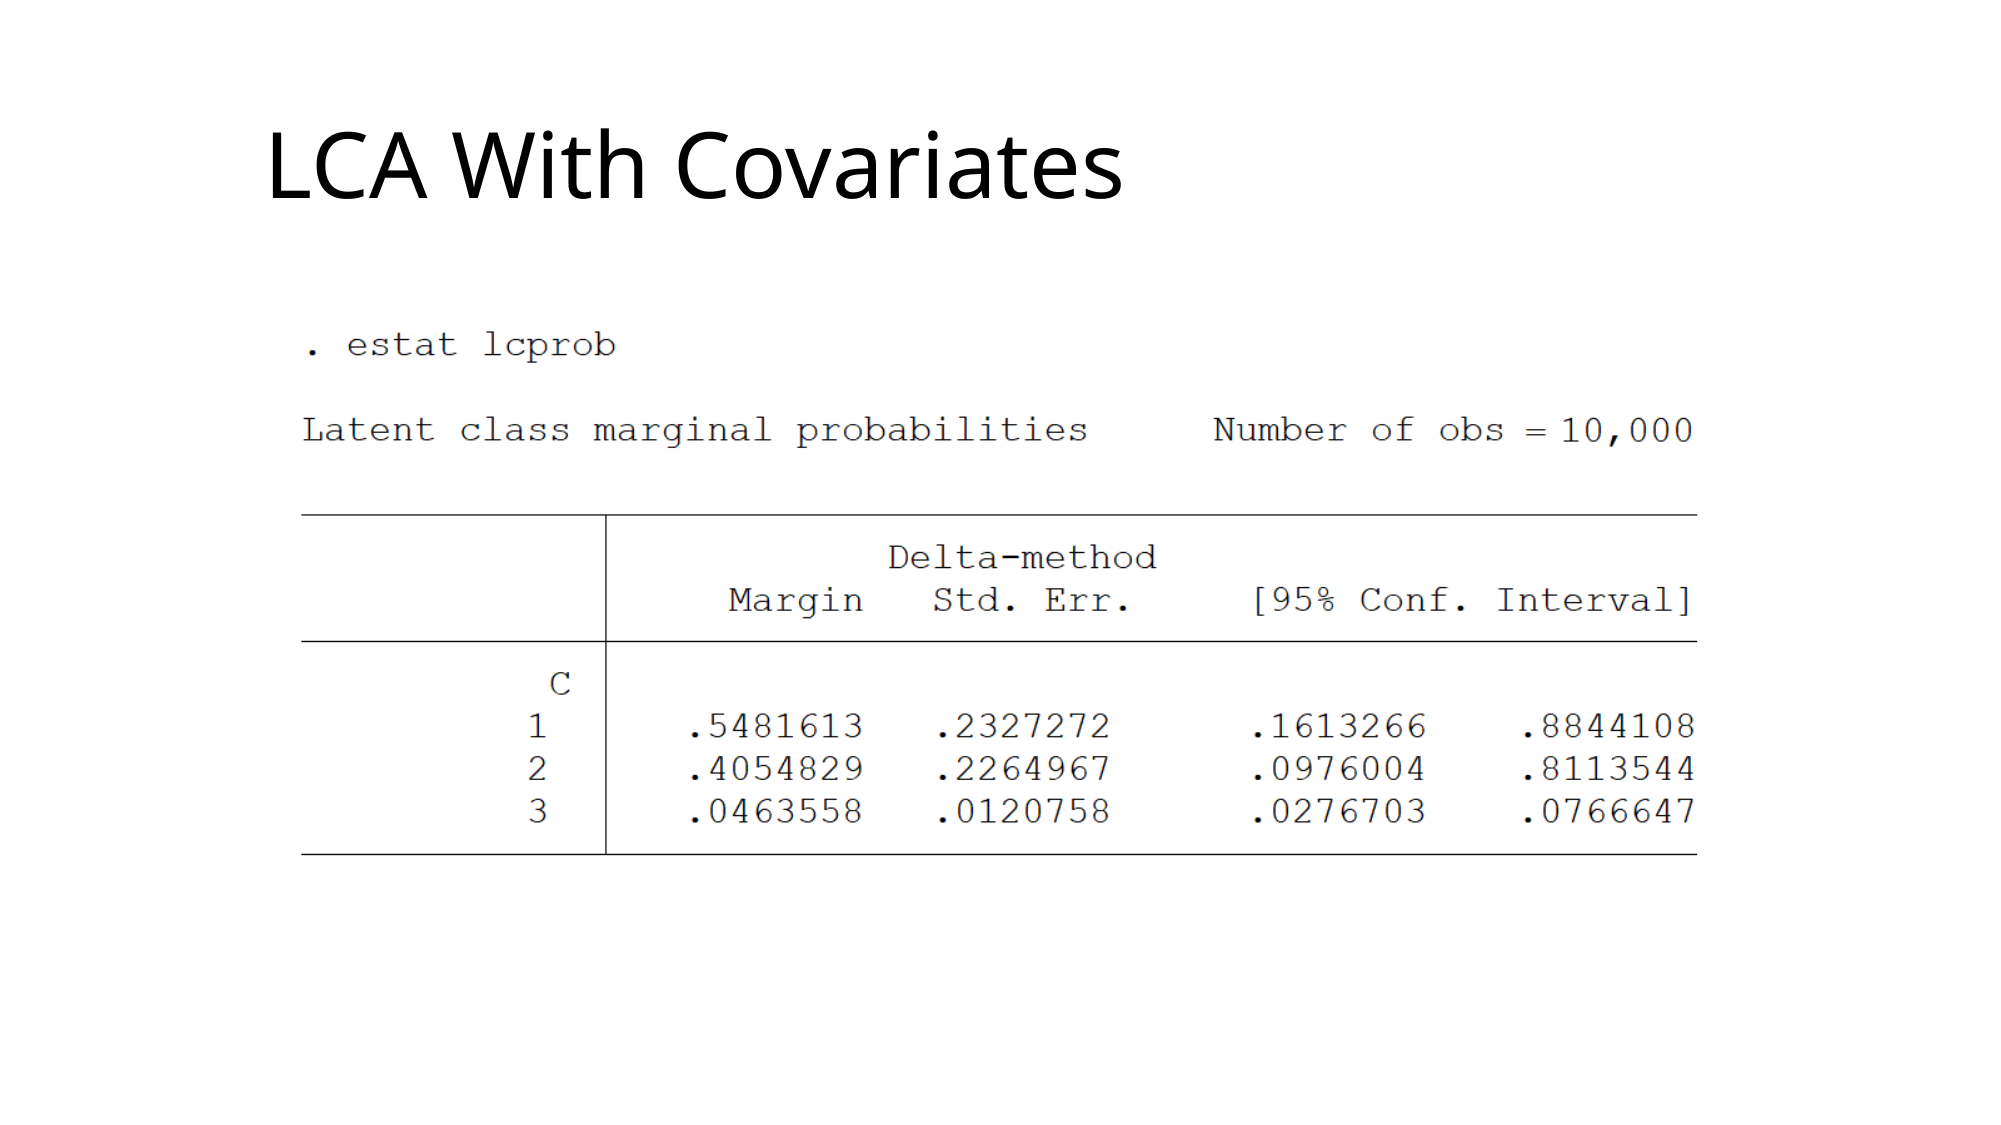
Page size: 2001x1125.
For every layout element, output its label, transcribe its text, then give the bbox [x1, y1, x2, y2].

picture [289, 324, 1711, 874]
title LCA With Covariates [249, 99, 1750, 238]
